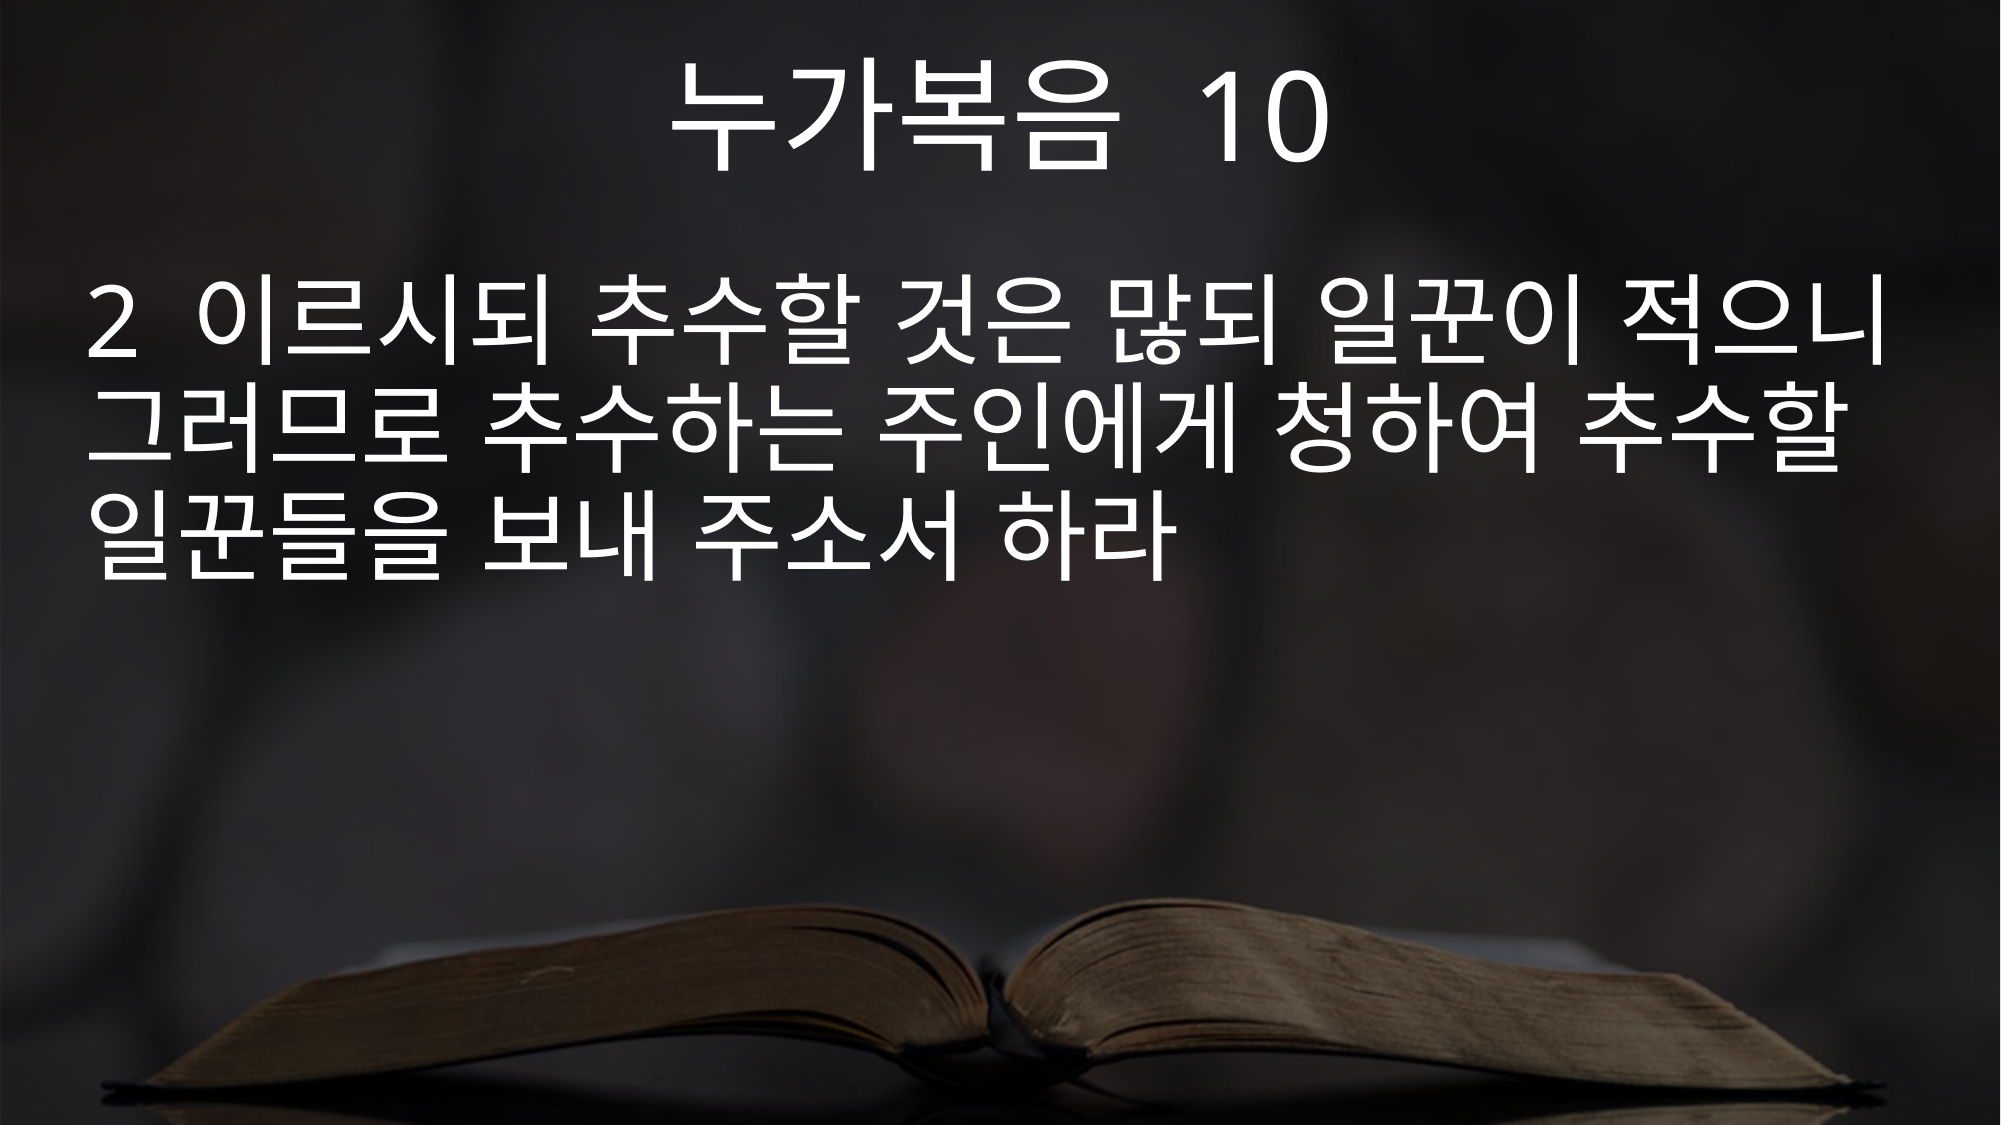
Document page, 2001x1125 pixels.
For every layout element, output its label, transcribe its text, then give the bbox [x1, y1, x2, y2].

footer 누가복음 10 [0, 32, 2000, 192]
picture [0, 0, 2001, 1125]
list 2 이르시되 추수할 것은 많되 일꾼이 적으니 그러므로 추수하는 주인에게 청하여 추수할 일꾼들을 보내 주소서 하라 [69, 263, 1953, 423]
